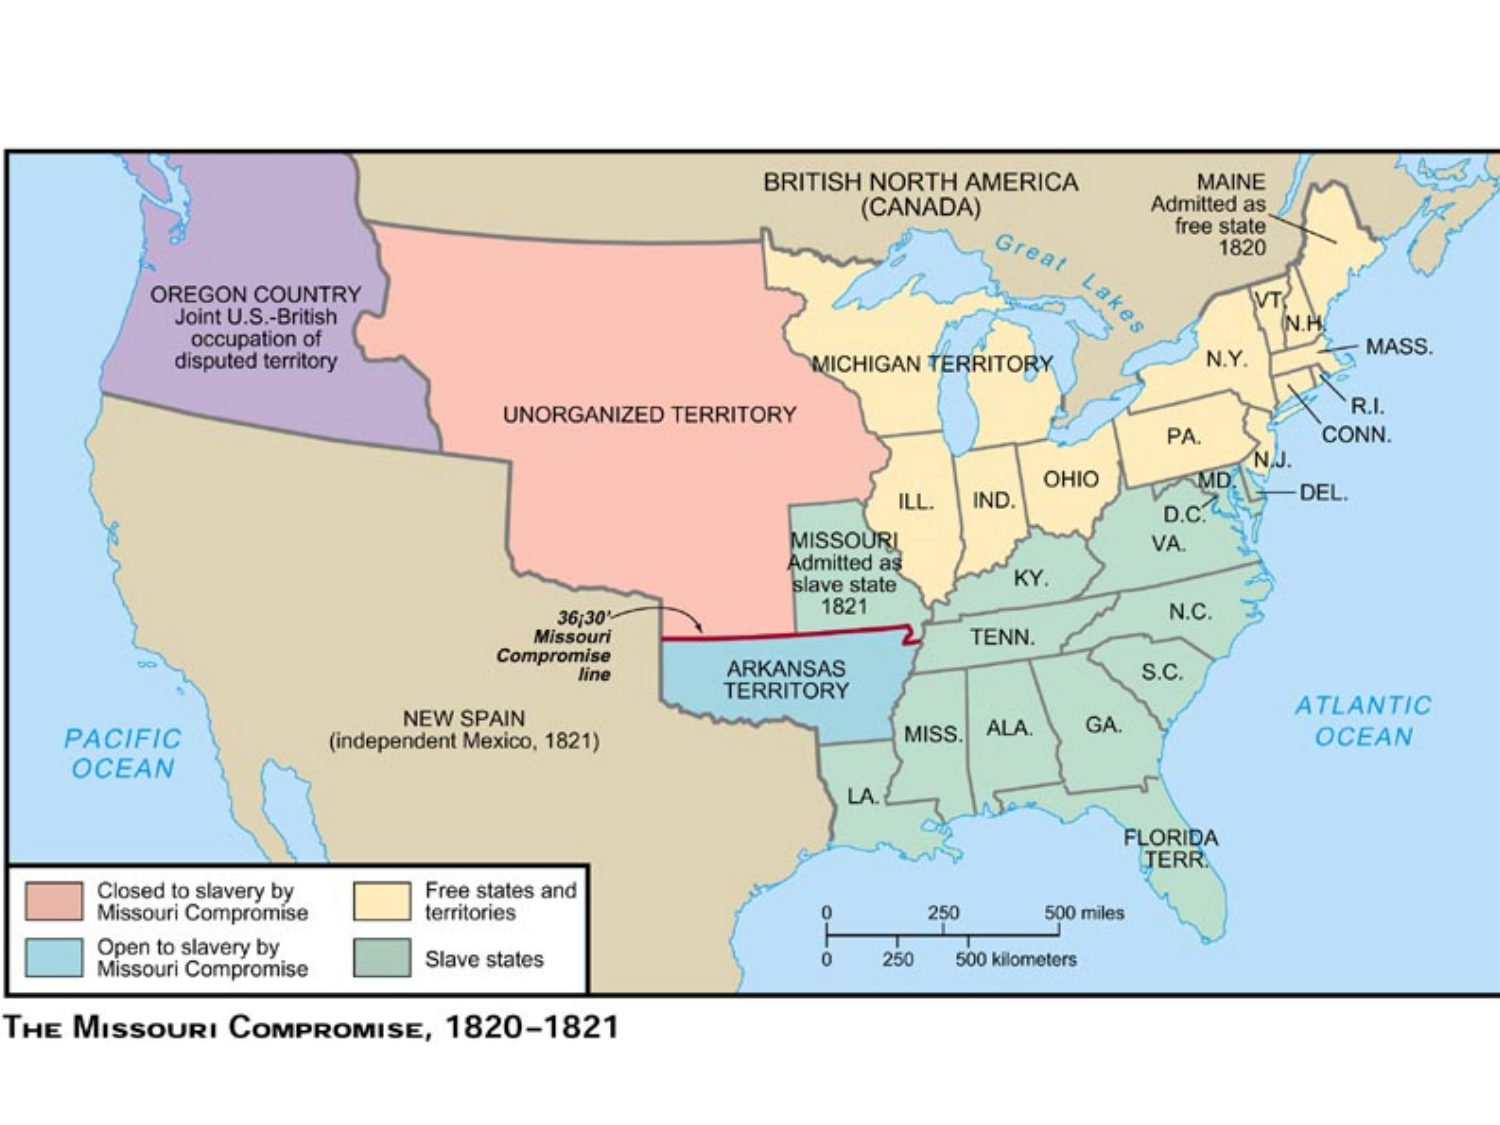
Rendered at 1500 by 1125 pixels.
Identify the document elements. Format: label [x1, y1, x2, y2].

picture [0, 145, 1500, 1047]
